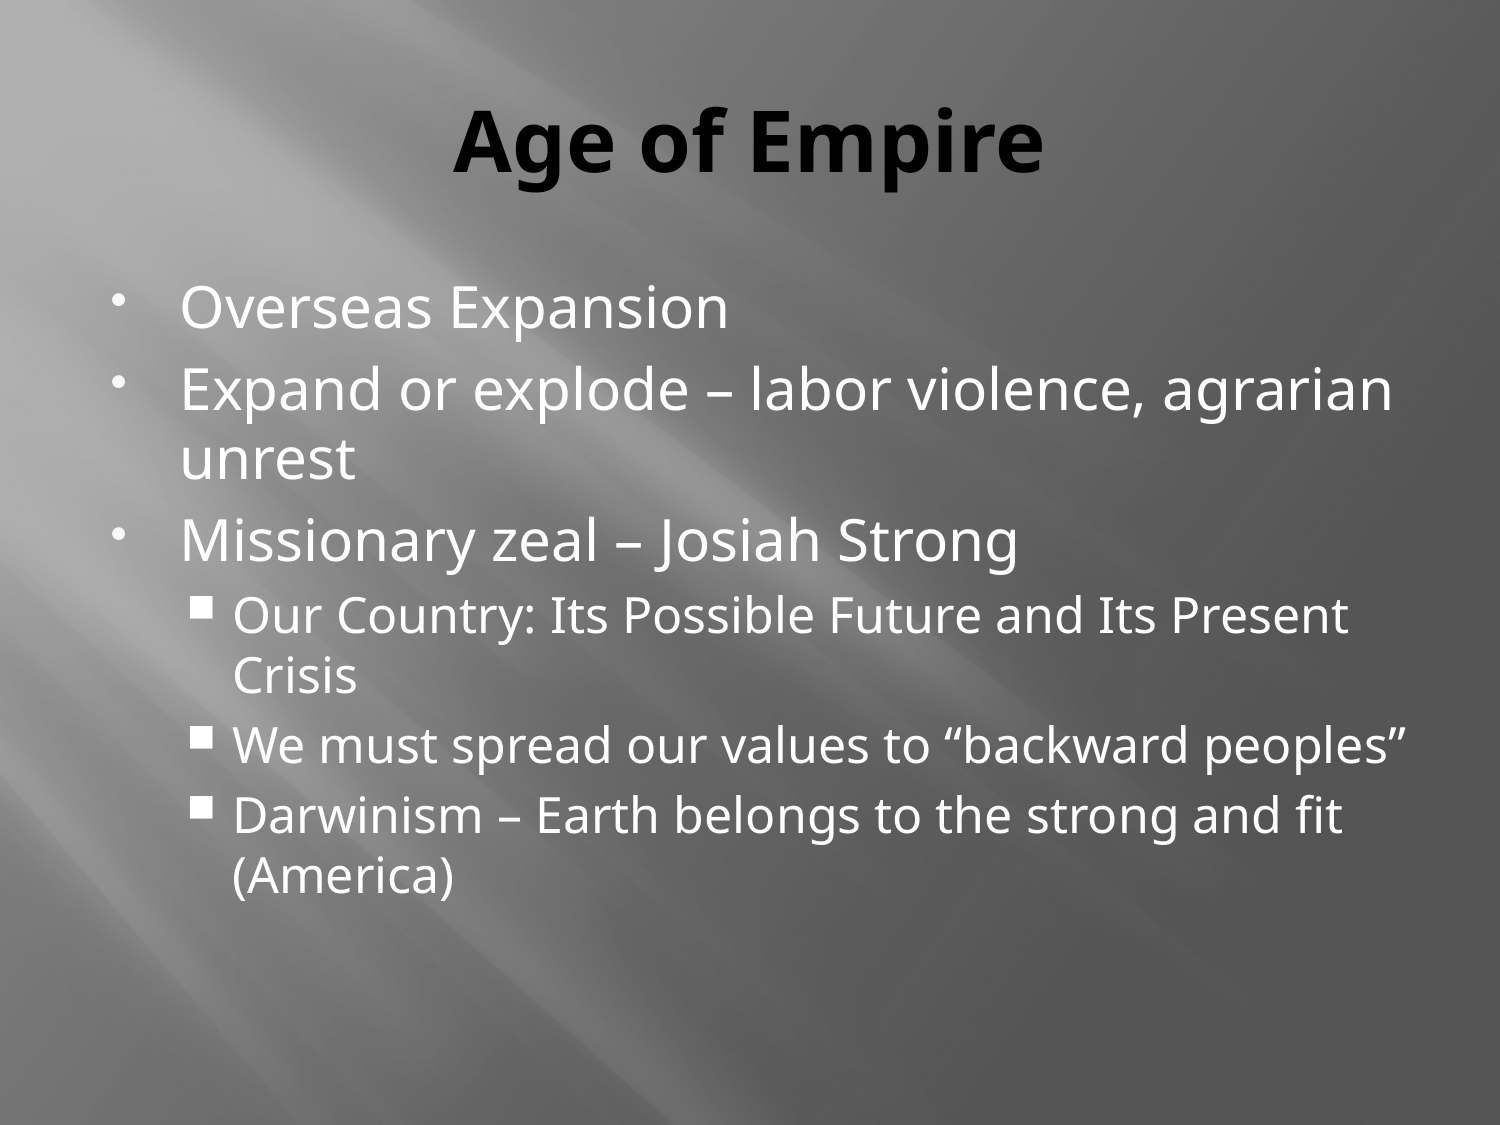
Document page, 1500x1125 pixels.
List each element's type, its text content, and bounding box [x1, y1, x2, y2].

list Overseas Expansion Expand or explode – labor violence, agrarian unrest Missionary zeal – Josiah Strong Our Country: Its Possible Future and Its Present Crisis We must spread our values to “backward peoples” Darwinism – Earth belongs to the strong and fit (America) [75, 262, 1425, 1035]
title Age of Empire [75, 45, 1425, 233]
